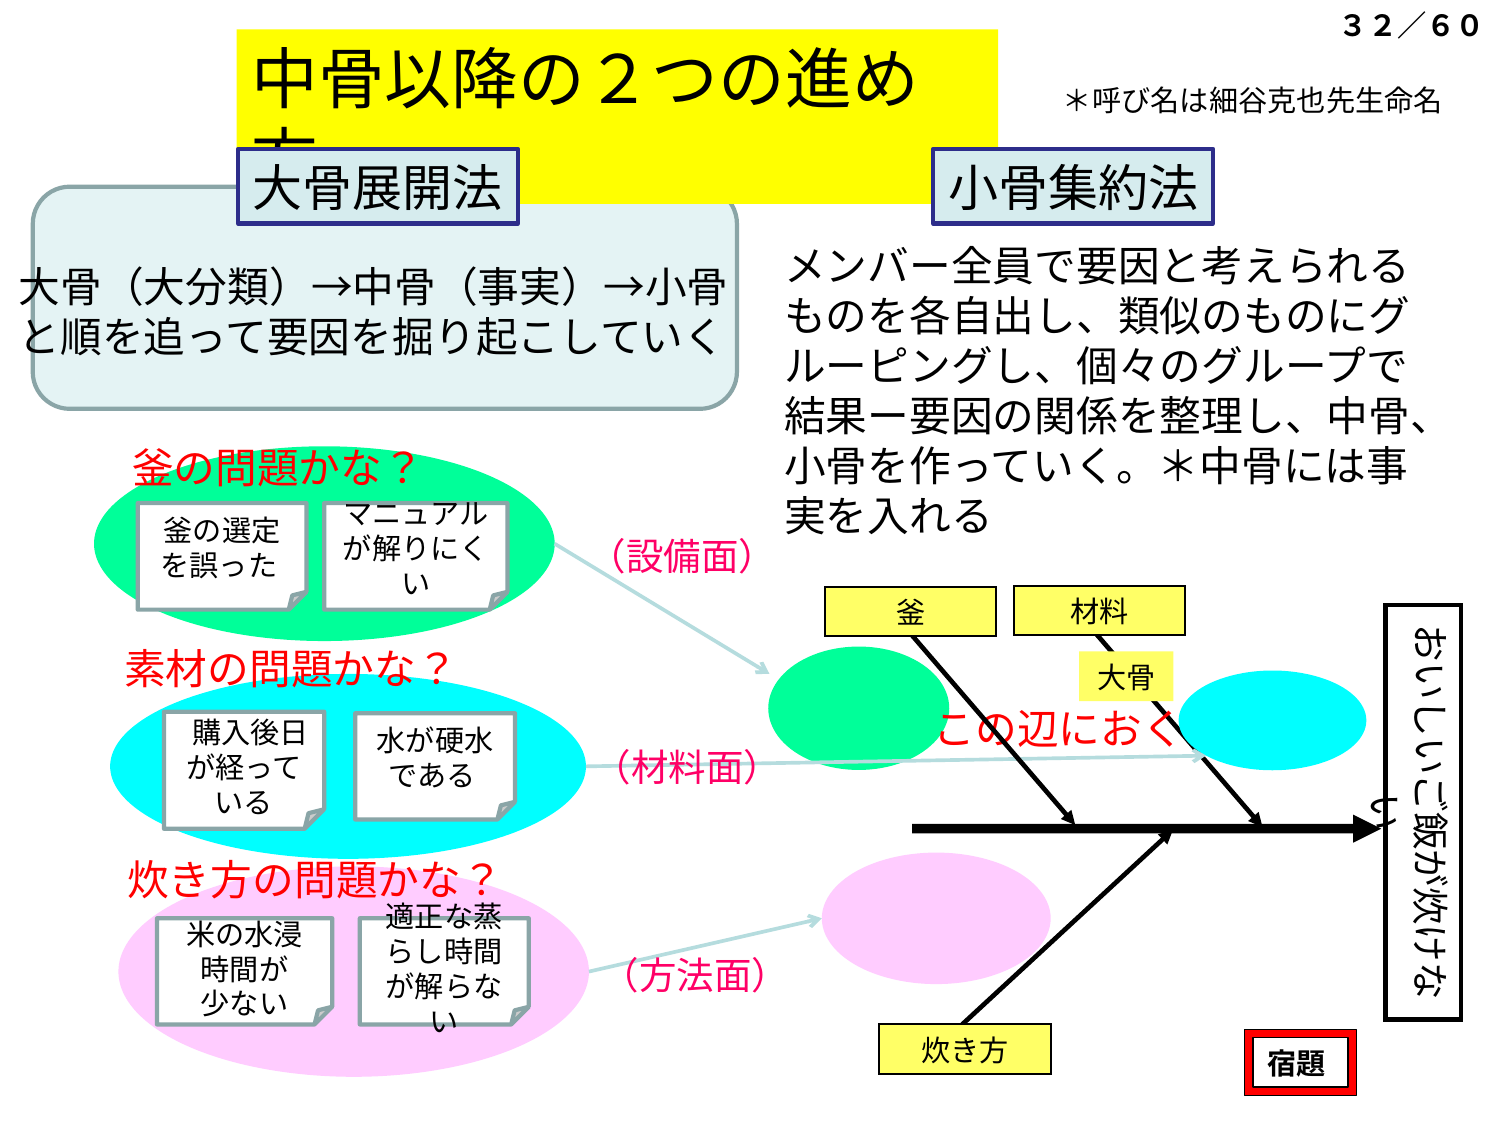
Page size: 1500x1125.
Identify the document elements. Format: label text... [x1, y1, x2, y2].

text_box 釜の問題かな？ [117, 434, 439, 499]
text_box [1031, 774, 1076, 826]
text_box [30, 368, 740, 411]
text_box 素材の問題かな？ [109, 635, 473, 701]
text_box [588, 917, 823, 972]
text_box 大骨 [1079, 651, 1174, 702]
text_box [1176, 668, 1369, 773]
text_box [554, 543, 770, 675]
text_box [585, 755, 1207, 767]
text_box （材料面） [578, 736, 796, 797]
text_box この辺におく [965, 695, 1194, 754]
text_box おいしいご飯が炊けない [1385, 605, 1462, 1020]
text_box [912, 822, 1382, 835]
text_box 水が硬水である [353, 711, 518, 822]
text_box 大骨（大分類）→中骨（事実）→小骨 と順を追って要因を掘り起こしていく [4, 253, 744, 368]
text_box 小骨集約法 [933, 148, 1213, 224]
text_box 炊き方の問題かな？ [112, 846, 518, 912]
text_box マニュアルが解りにくい [322, 500, 510, 612]
text_box [116, 893, 587, 1079]
text_box [108, 685, 578, 846]
text_box [819, 850, 1053, 987]
text_box 炊き方 [879, 1024, 1051, 1075]
text_box ３２／６０ [1324, 0, 1500, 85]
text_box [962, 829, 1173, 1024]
text_box （方法面） [587, 978, 805, 1005]
text_box メンバー全員で要因と考えられるものを各自出し、類似のものにグルーピングし、個々のグループで結果ー要因の関係を整理し、中骨、小骨を作っていく。＊中骨には事実を入れる [769, 231, 1456, 547]
text_box （設備面） [574, 525, 792, 586]
text_box 米の水浸 時間が 少ない [154, 916, 335, 1027]
text_box [766, 644, 950, 754]
text_box 材料 [1013, 585, 1186, 636]
text_box 適正な蒸らし時間が解らない [357, 916, 531, 1027]
text_box 中骨以降の２つの進め方 [236, 29, 999, 204]
text_box この辺におく [918, 695, 1013, 754]
text_box 宿題 [1244, 1029, 1357, 1096]
text_box 釜 [824, 586, 997, 637]
text_box 釜の選定を誤った [135, 500, 309, 612]
text_box 大骨展開法 [238, 148, 518, 224]
text_box ＊呼び名は細谷克也先生命名 [1048, 74, 1458, 125]
text_box [91, 457, 557, 635]
text_box 購入後日が経っている [161, 709, 327, 831]
text_box [30, 184, 740, 253]
text_box [1211, 767, 1263, 828]
